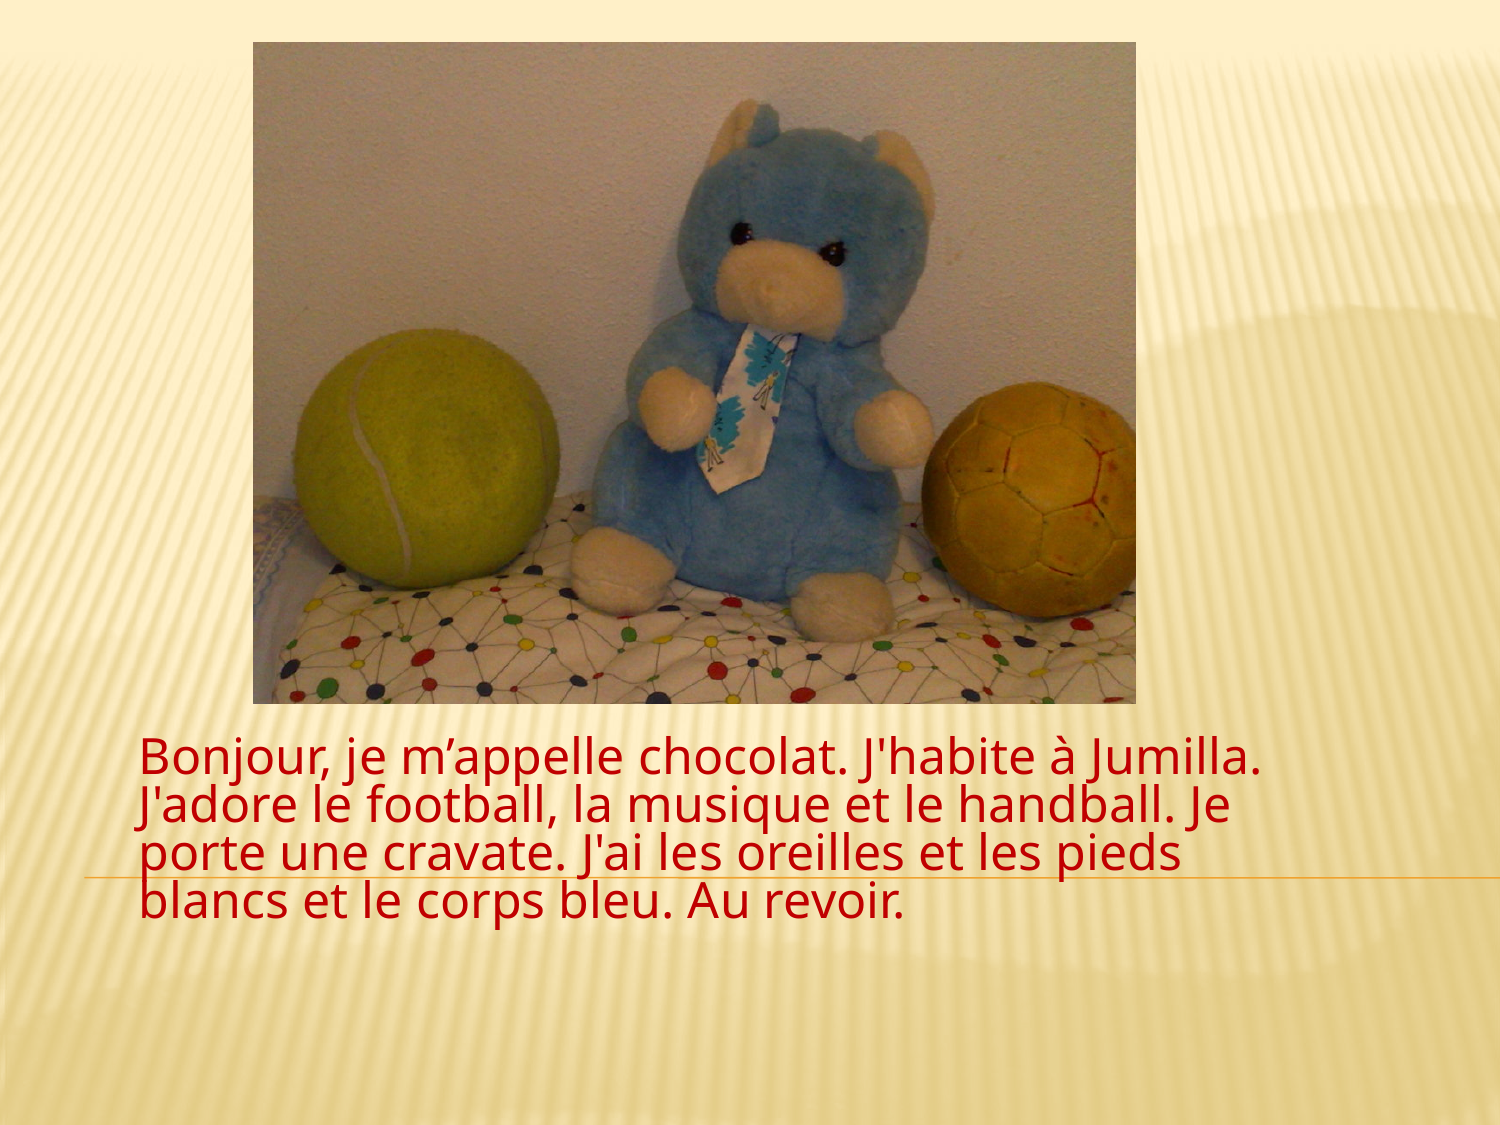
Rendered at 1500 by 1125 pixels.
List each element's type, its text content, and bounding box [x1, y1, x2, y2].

subtitle Bonjour, je m’appelle chocolat. J'habite à Jumilla. J'adore le football, la musique et le handball. Je porte une cravate. J'ai les oreilles et les pieds blancs et le corps bleu. Au revoir. [123, 455, 1341, 937]
picture [253, 42, 1136, 705]
